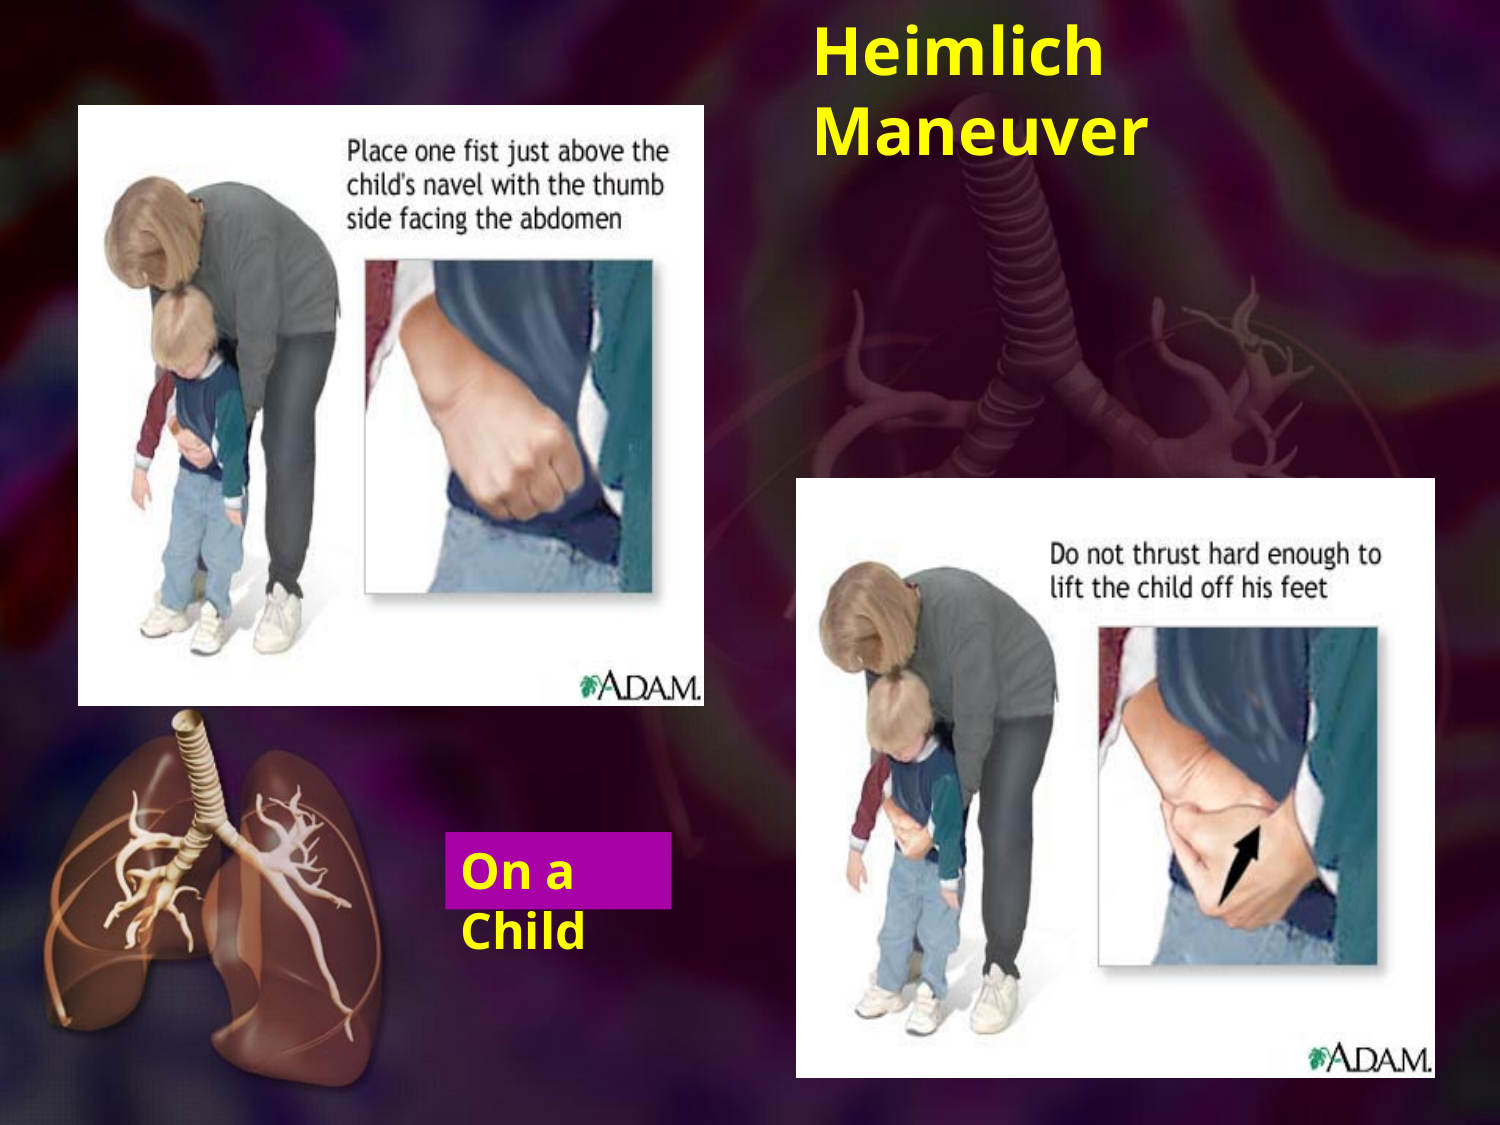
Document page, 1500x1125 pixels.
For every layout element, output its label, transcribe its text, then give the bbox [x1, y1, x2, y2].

title Heimlich Maneuver [796, 97, 1325, 177]
list On a Child [445, 831, 672, 910]
picture [0, 0, 1500, 1125]
